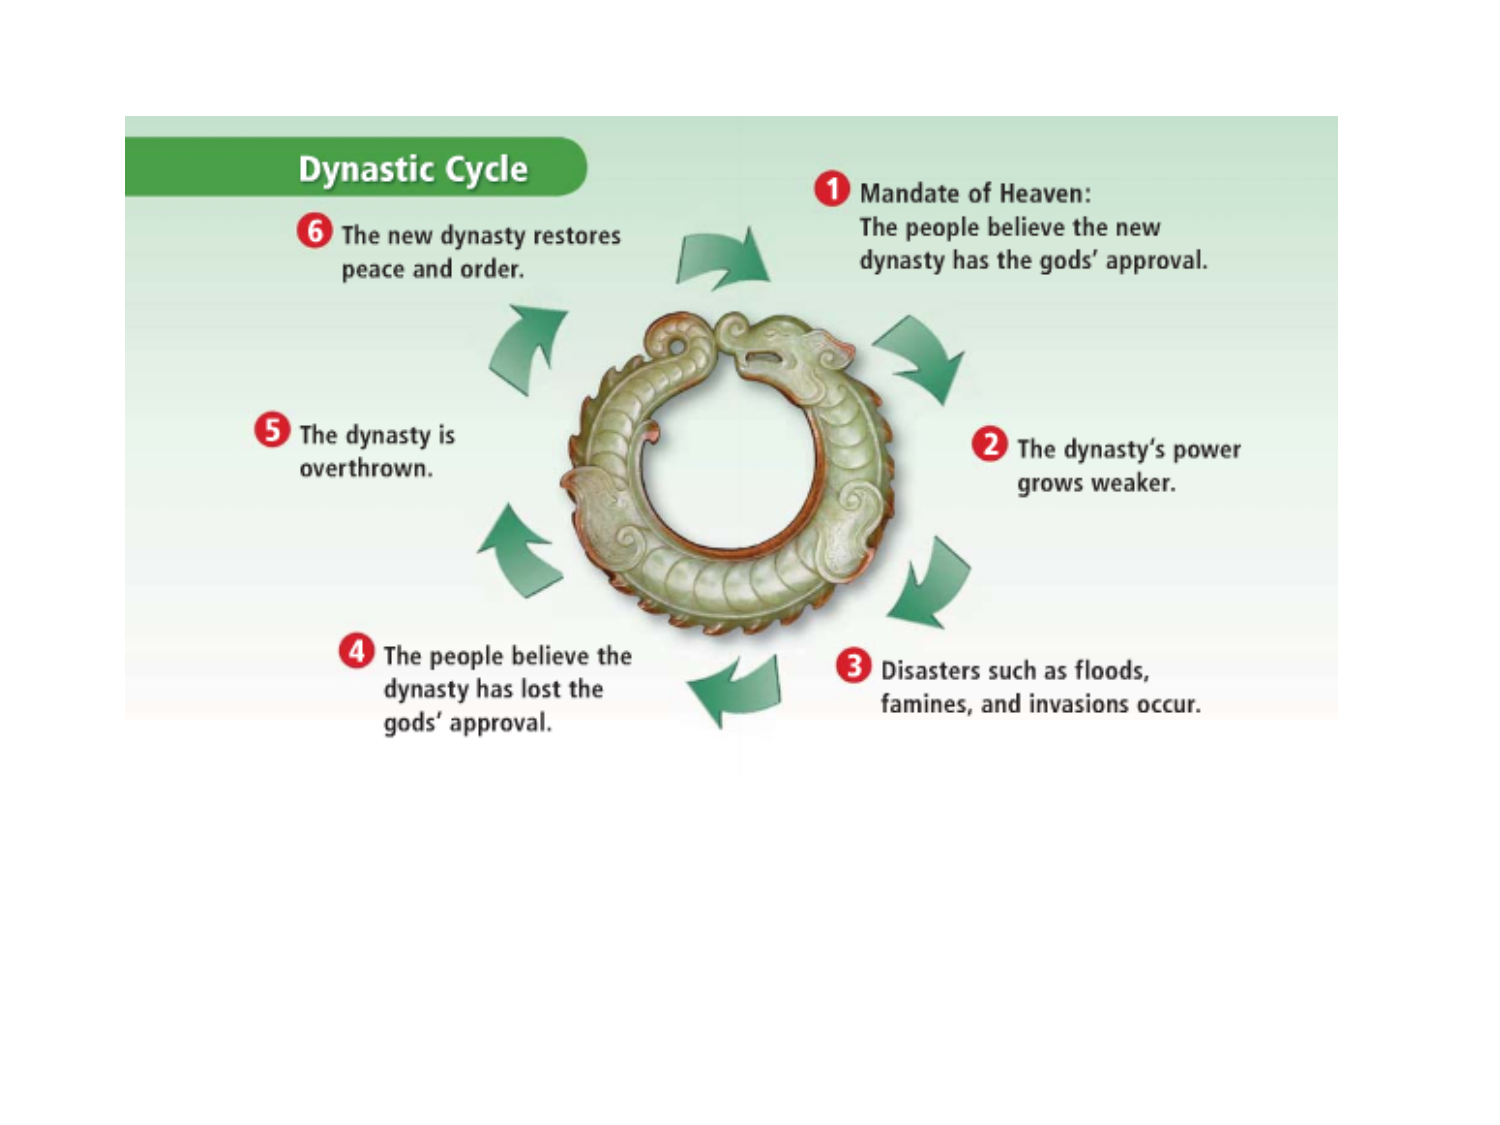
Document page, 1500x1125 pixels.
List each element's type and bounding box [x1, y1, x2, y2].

picture [124, 0, 1338, 1125]
